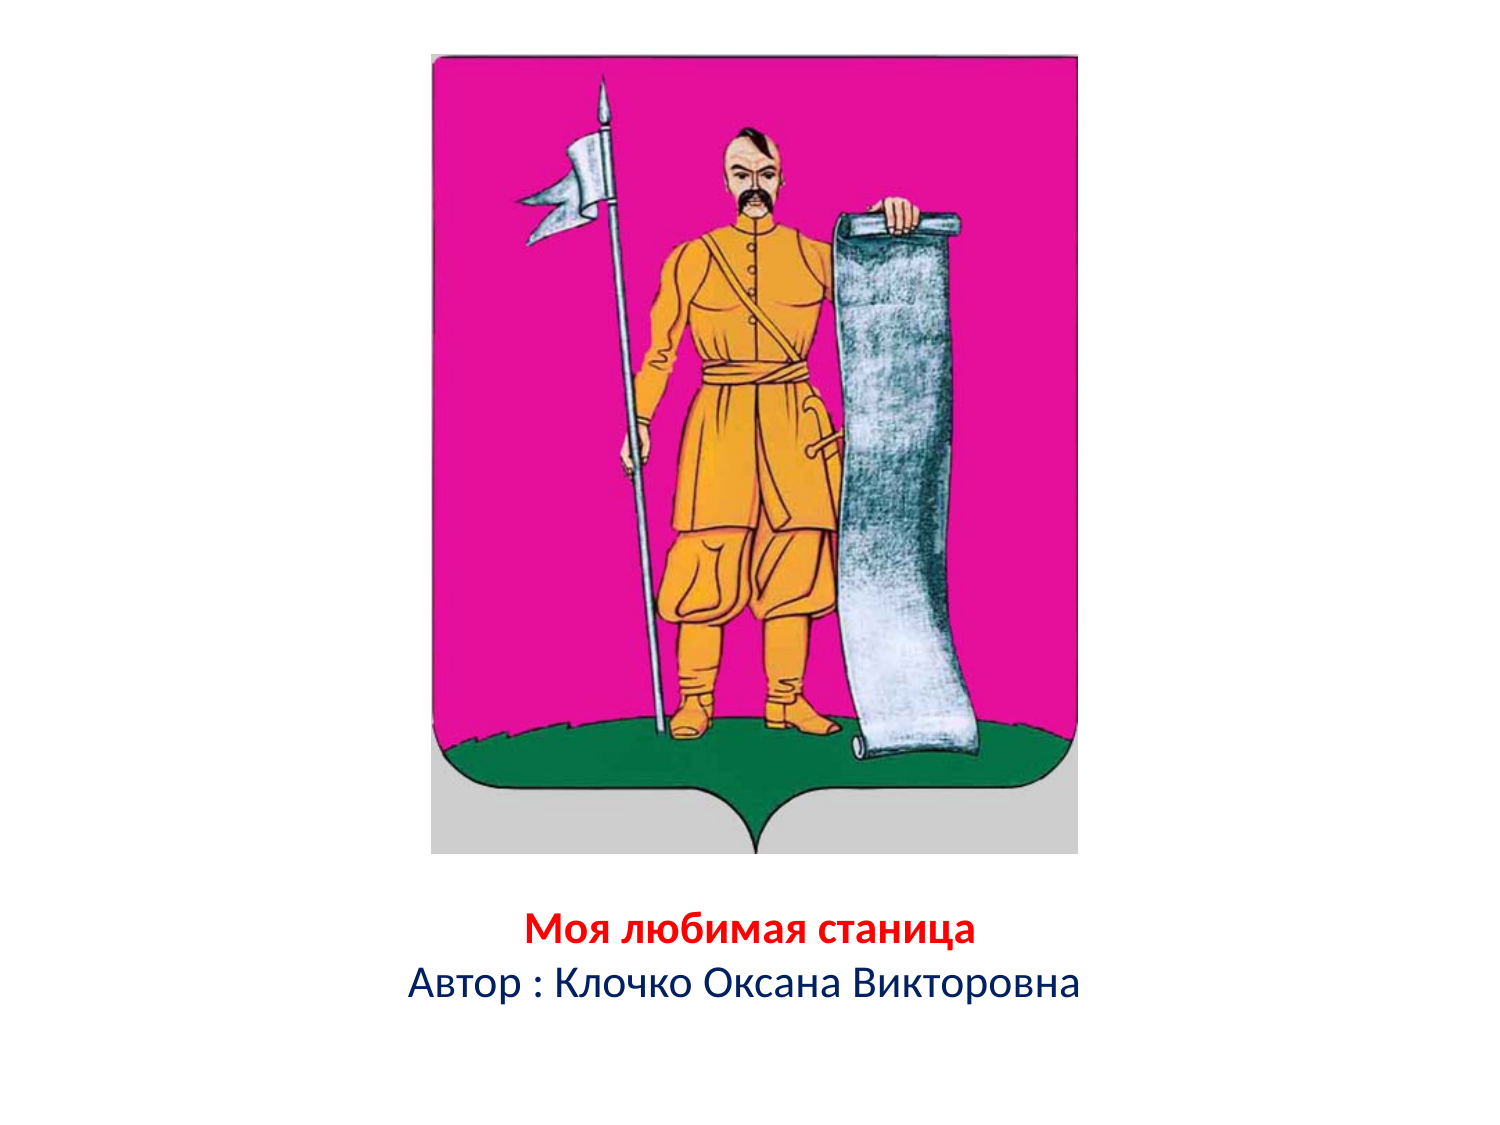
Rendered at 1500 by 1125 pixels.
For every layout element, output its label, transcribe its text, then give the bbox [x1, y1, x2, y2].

title Моя любимая станица Автор : Клочко Оксана Викторовна [112, 834, 1388, 1125]
picture [430, 54, 1078, 854]
